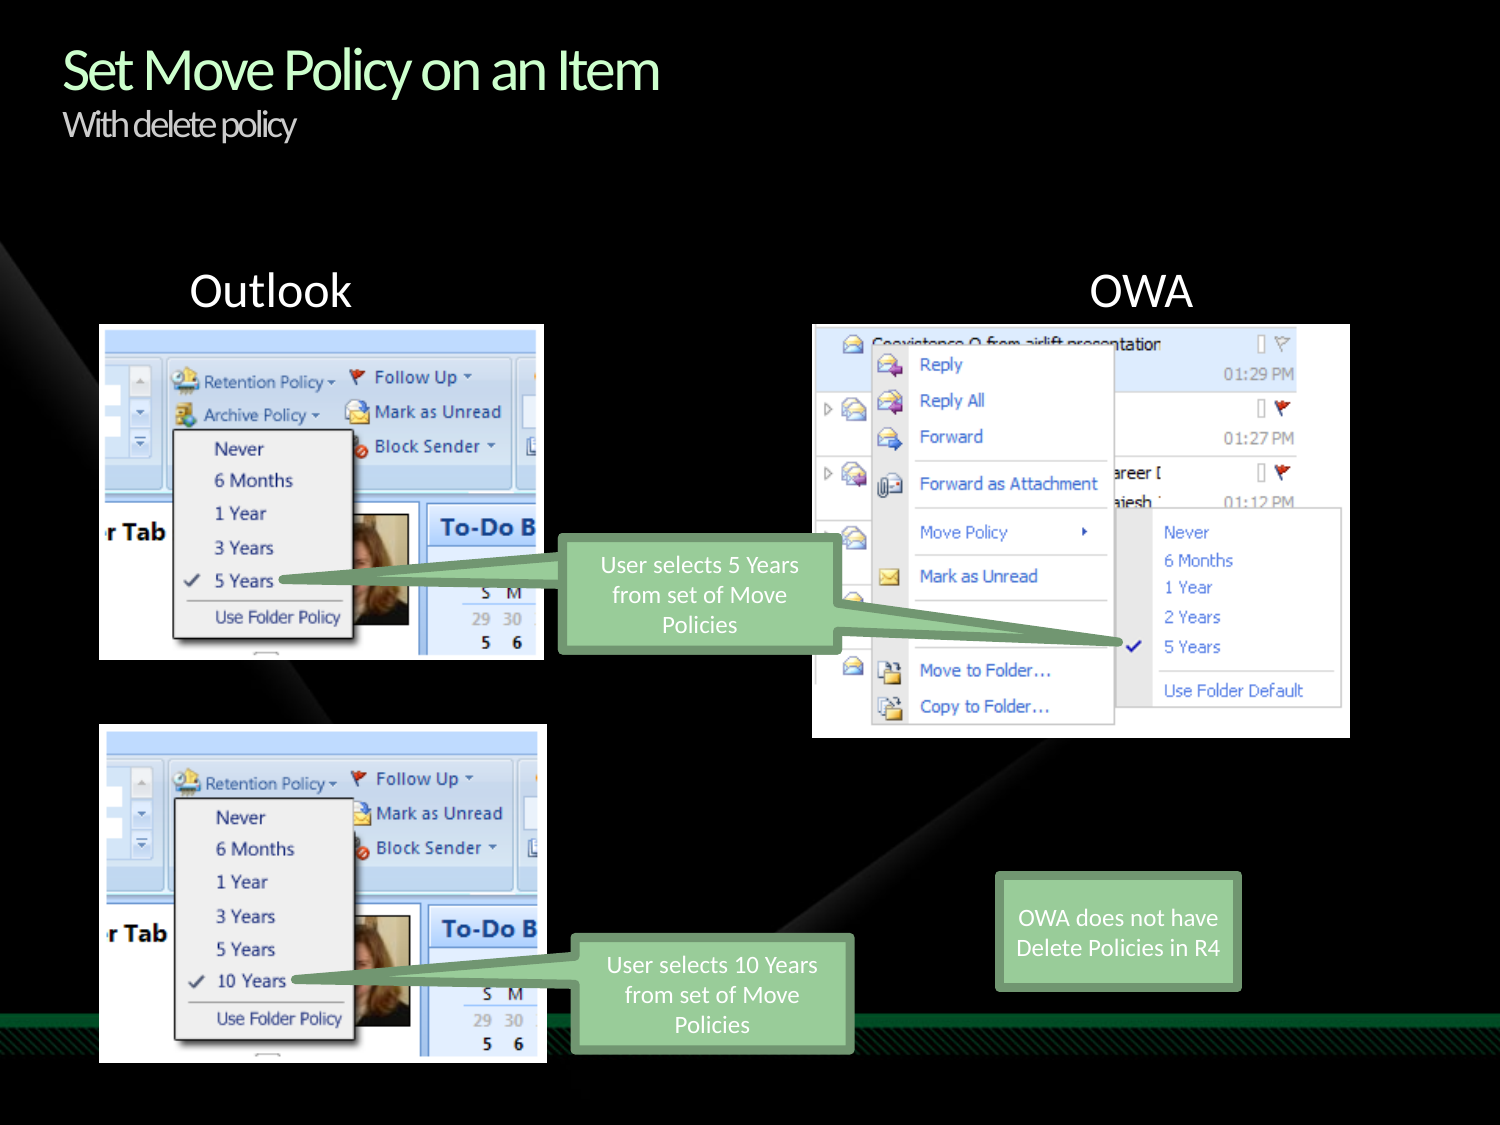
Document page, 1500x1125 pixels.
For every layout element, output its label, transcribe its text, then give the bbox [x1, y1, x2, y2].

text_box OWA does not have Delete Policies in R4 [995, 871, 1242, 992]
picture [0, 0, 1500, 1125]
text_box Outlook OWA [174, 249, 1450, 325]
text_box User selects 5 Years from set of Move Policies [557, 533, 806, 655]
title Set Move Policy on an Item With delete policy [62, 37, 1438, 147]
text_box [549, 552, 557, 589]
text_box User selects 10 Years from set of Move Policies [552, 932, 855, 1055]
